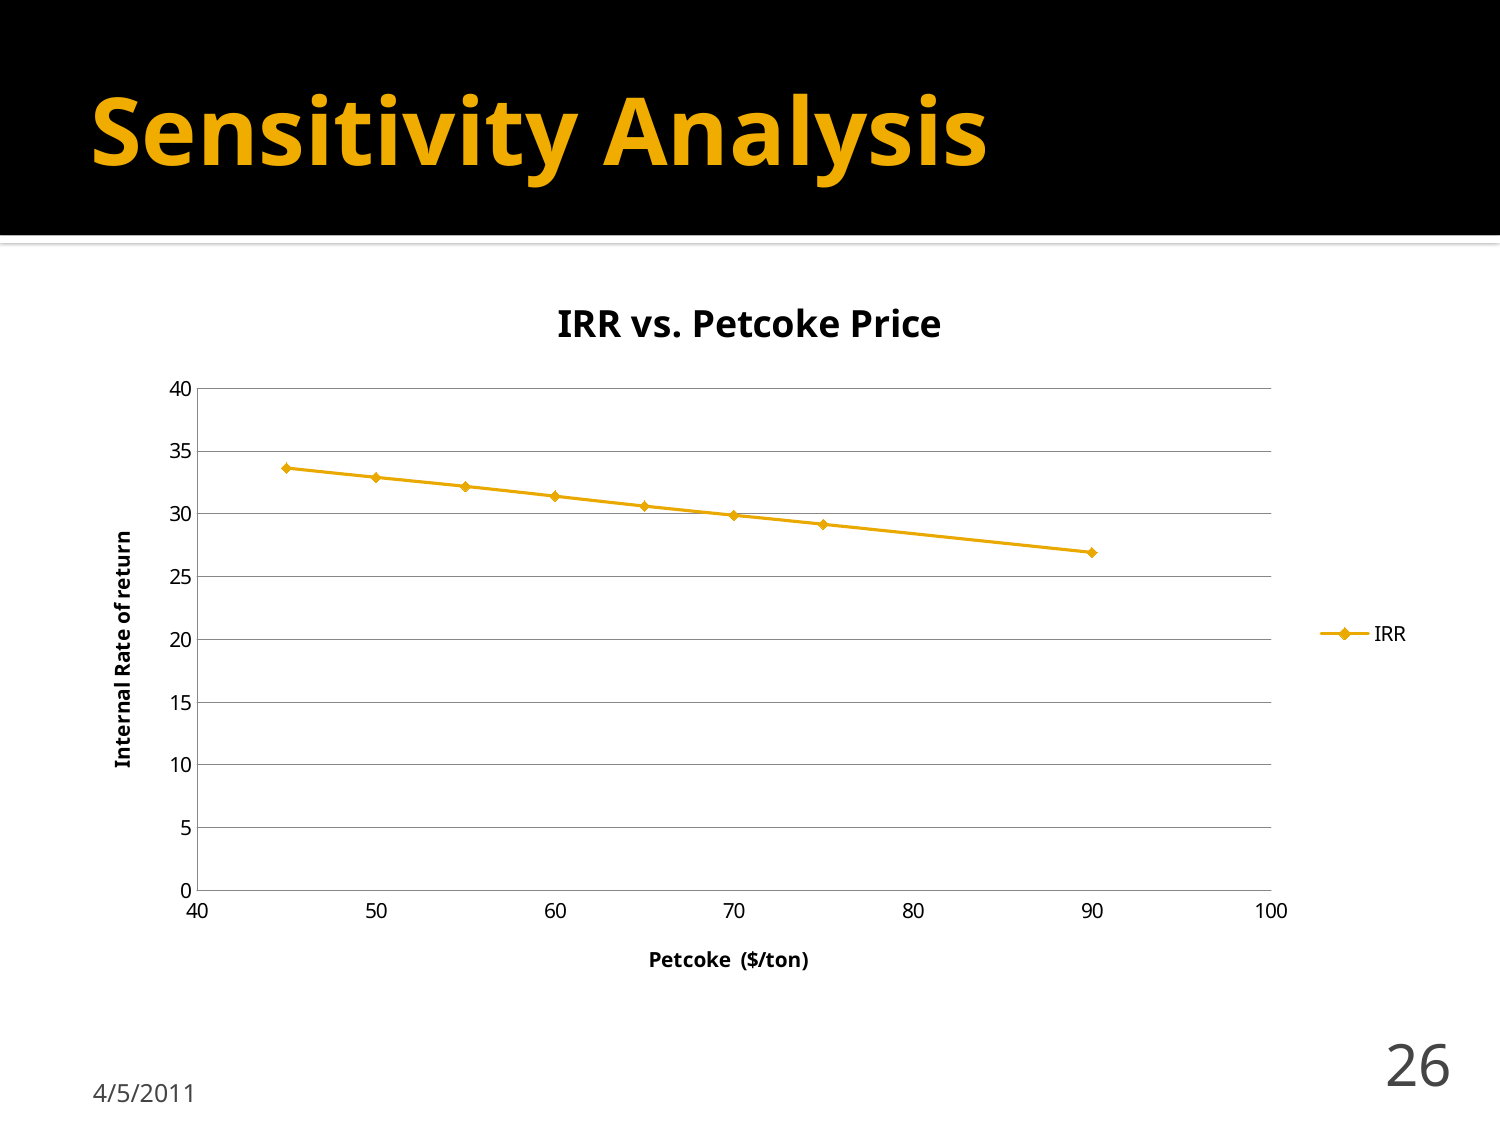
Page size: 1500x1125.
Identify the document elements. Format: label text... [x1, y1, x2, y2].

title Sensitivity Analysis [75, 25, 1425, 231]
chart [74, 262, 1425, 1005]
slide_number 26 [1345, 1062, 1467, 1108]
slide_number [75, 1062, 425, 1108]
